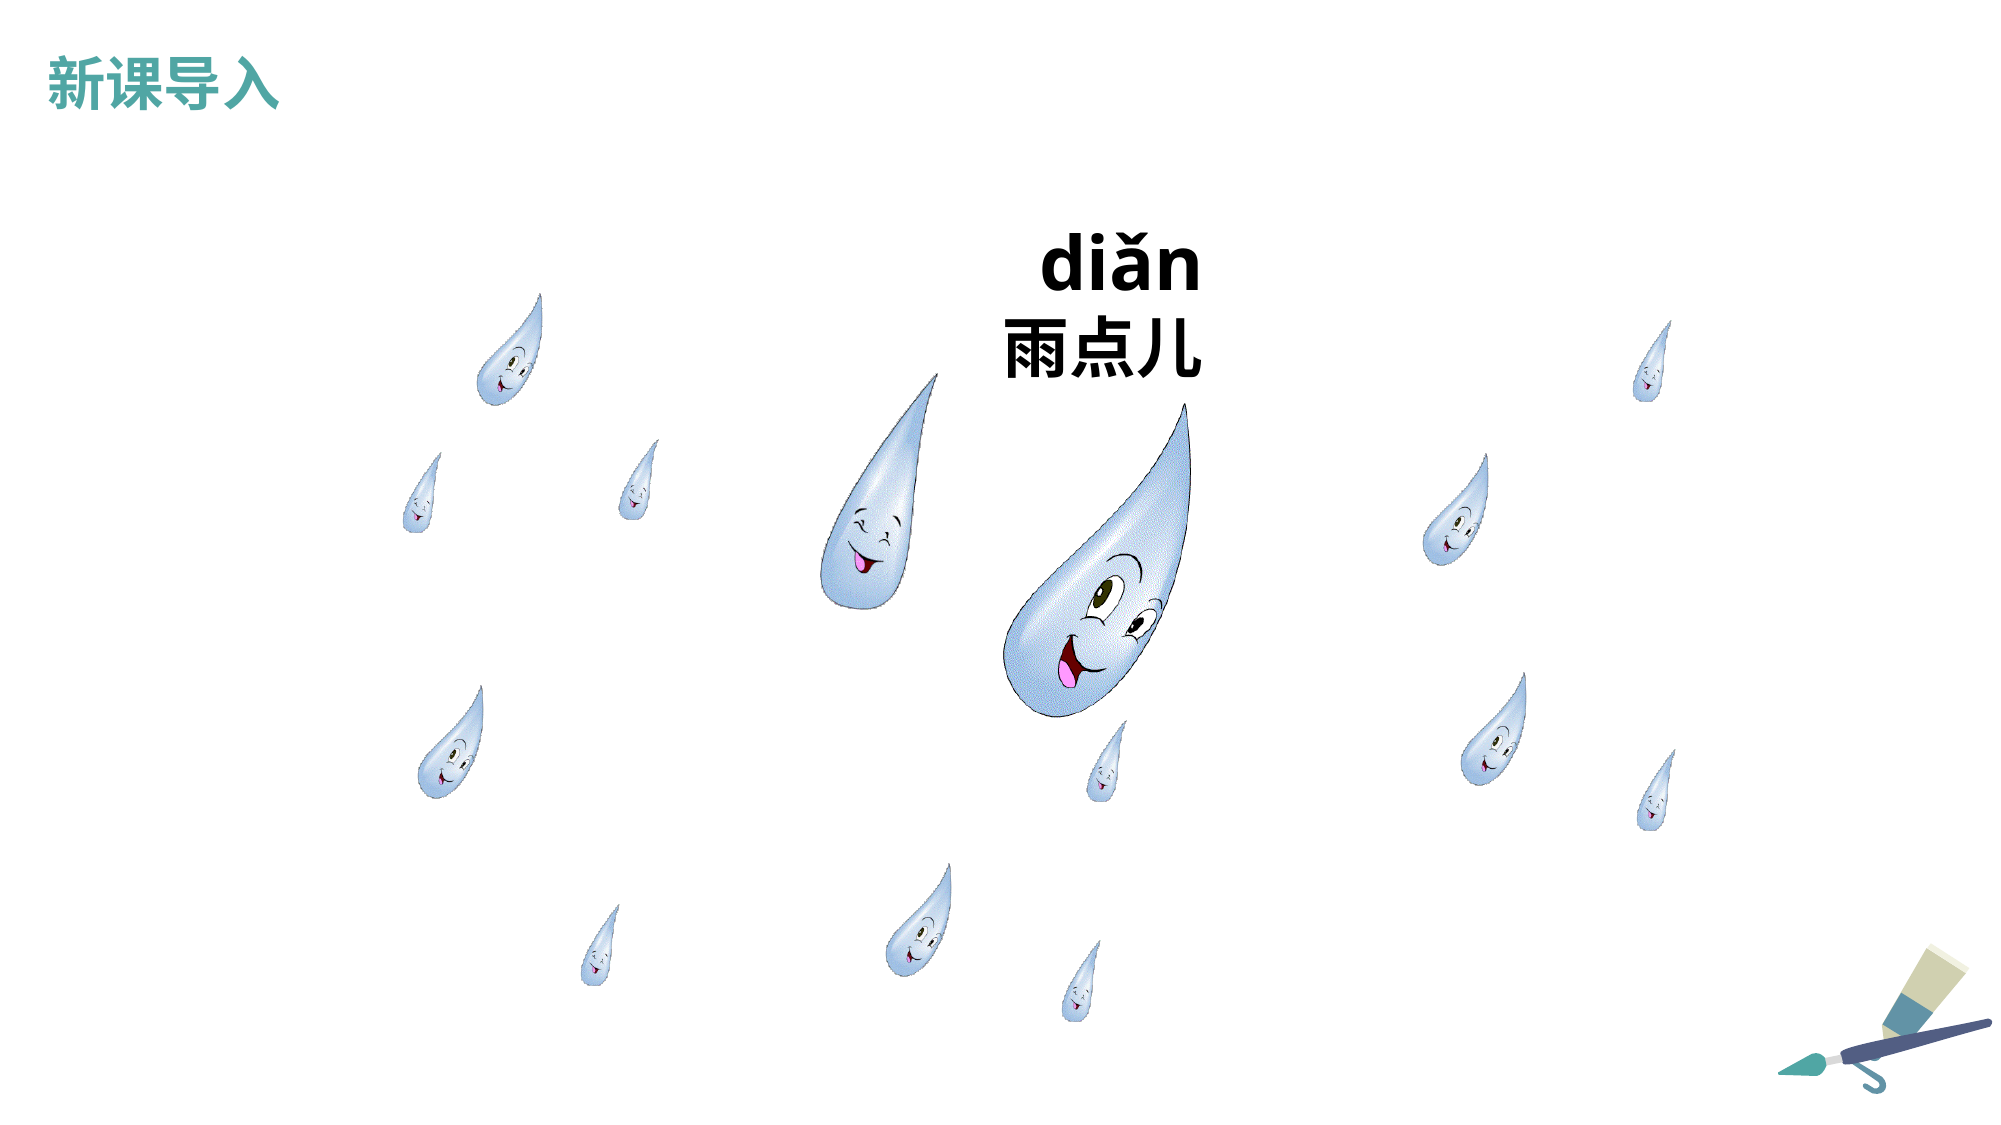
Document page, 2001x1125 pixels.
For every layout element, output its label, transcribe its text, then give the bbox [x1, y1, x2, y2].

picture [843, 857, 1009, 981]
picture [1021, 935, 1136, 1028]
picture [1379, 447, 1546, 570]
text_box 新课导入 [32, 39, 296, 125]
picture [434, 287, 600, 410]
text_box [1811, 945, 1974, 1125]
text_box diǎn [1024, 208, 1226, 298]
picture [1418, 666, 1584, 790]
picture [362, 447, 477, 539]
picture [540, 899, 656, 992]
picture [1591, 315, 1707, 408]
picture [578, 434, 694, 526]
picture [1596, 744, 1711, 837]
picture [697, 358, 1356, 808]
text_box 雨点儿 [987, 298, 1368, 393]
picture [375, 679, 541, 803]
